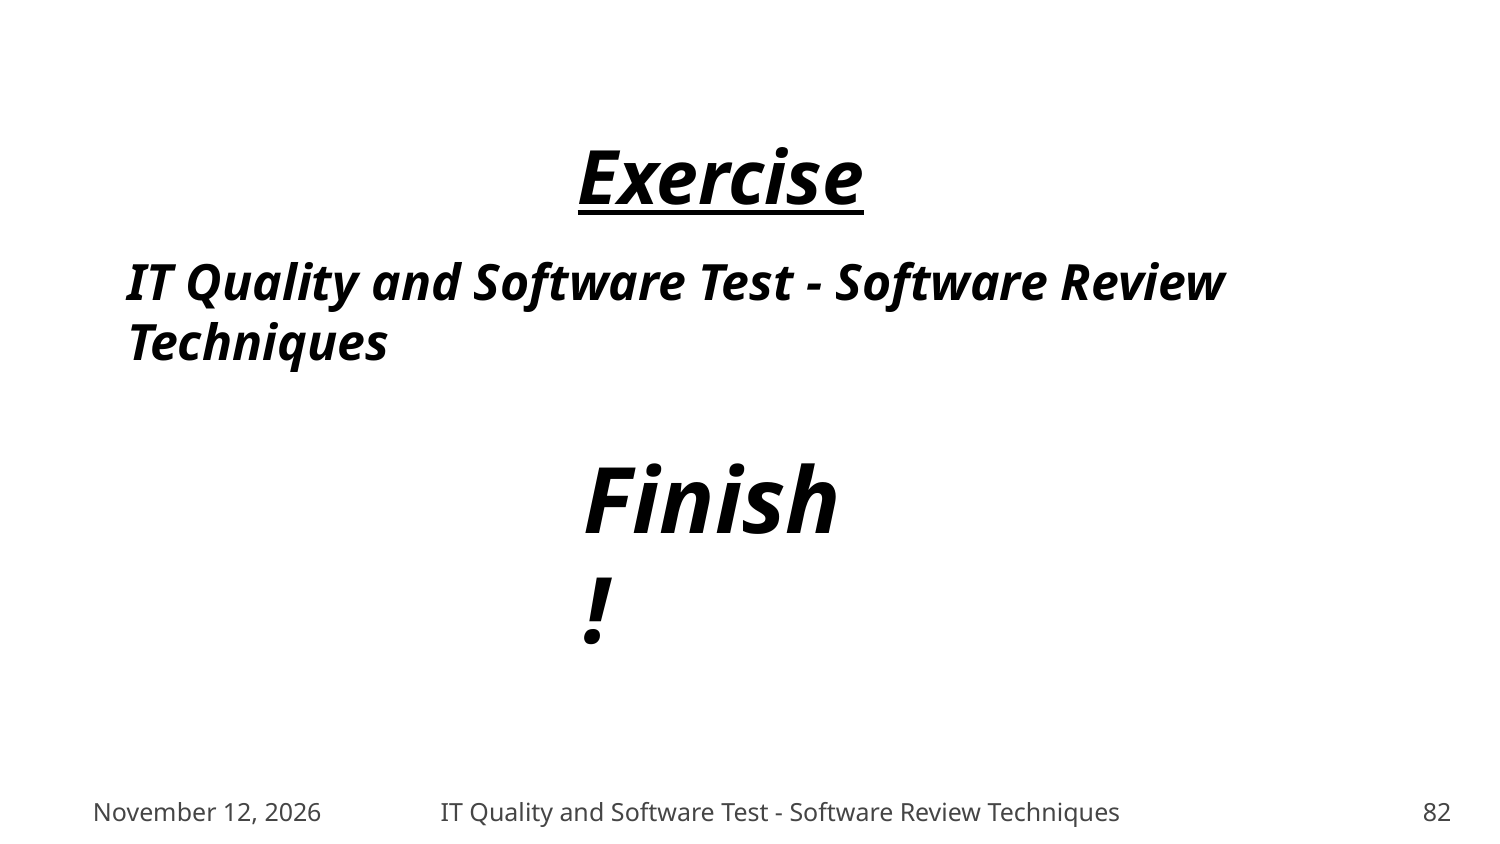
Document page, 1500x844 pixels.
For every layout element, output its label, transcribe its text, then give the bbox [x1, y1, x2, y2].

text_box Exercise [562, 121, 879, 227]
text_box Finish! [568, 434, 873, 669]
text_box IT Quality and Software Test - Software Review Techniques [112, 242, 1388, 378]
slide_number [75, 796, 425, 831]
slide_number 82 [1345, 796, 1467, 831]
footer IT Quality and Software Test - Software Review Techniques [433, 796, 1337, 831]
